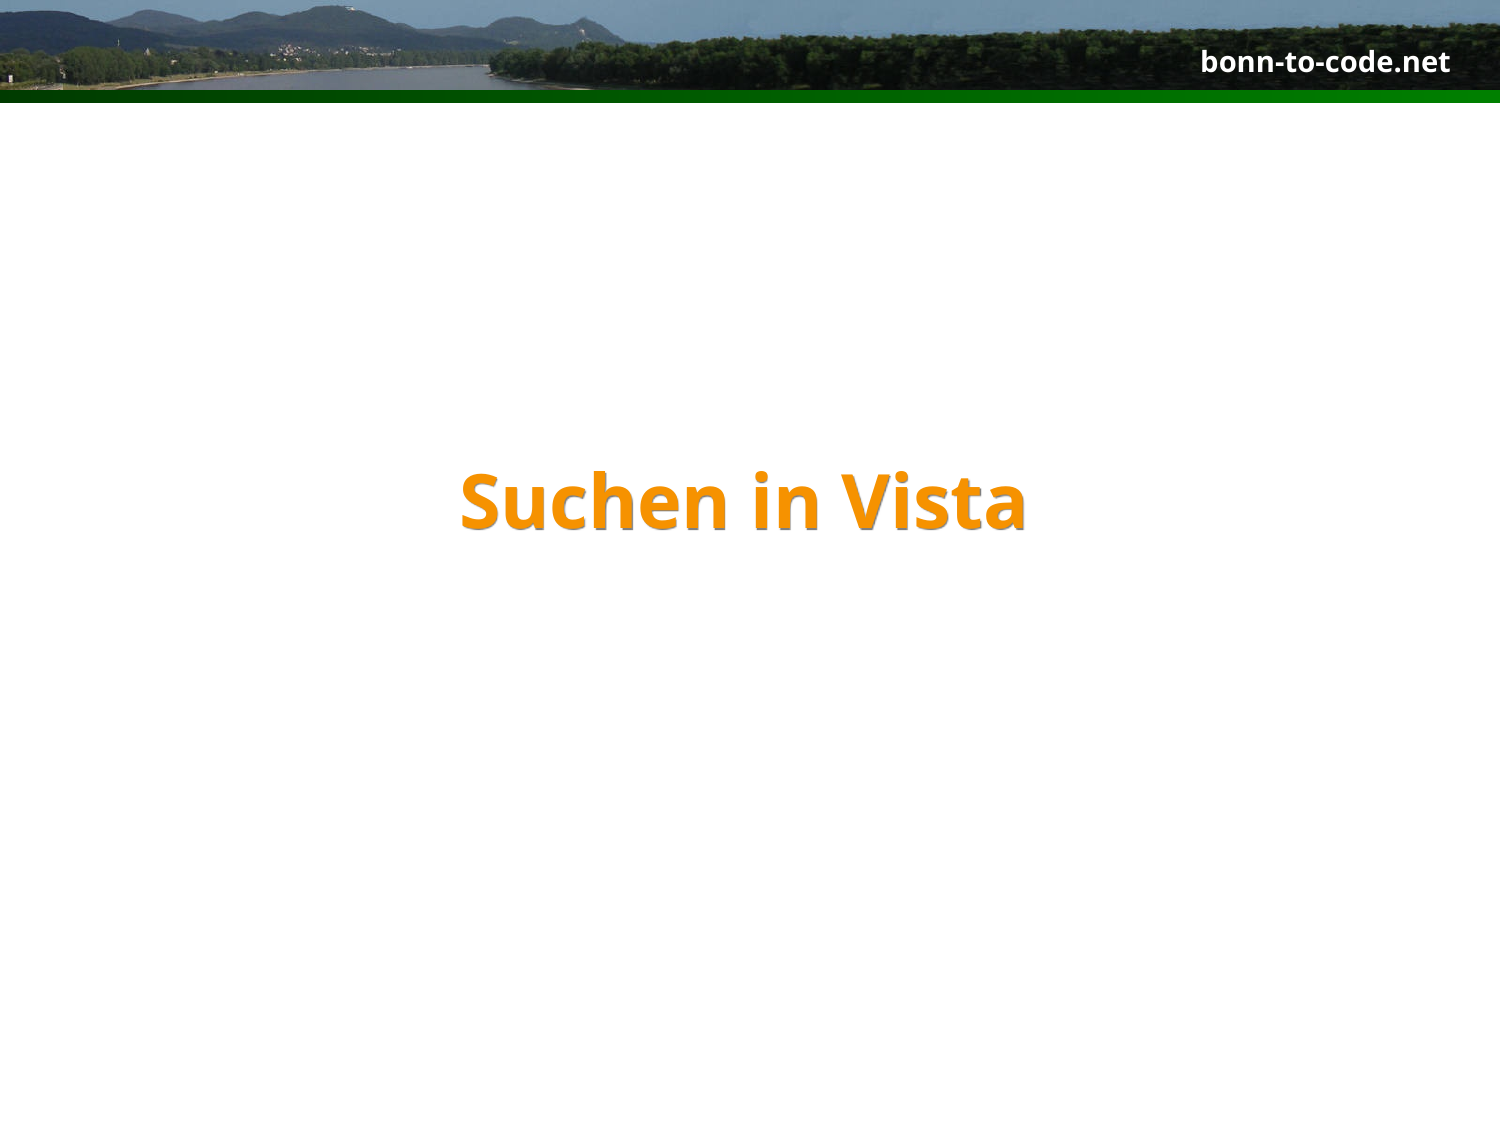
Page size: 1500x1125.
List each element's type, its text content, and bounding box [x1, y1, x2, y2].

title Suchen in Vista [29, 385, 1460, 552]
picture [0, 0, 1500, 90]
